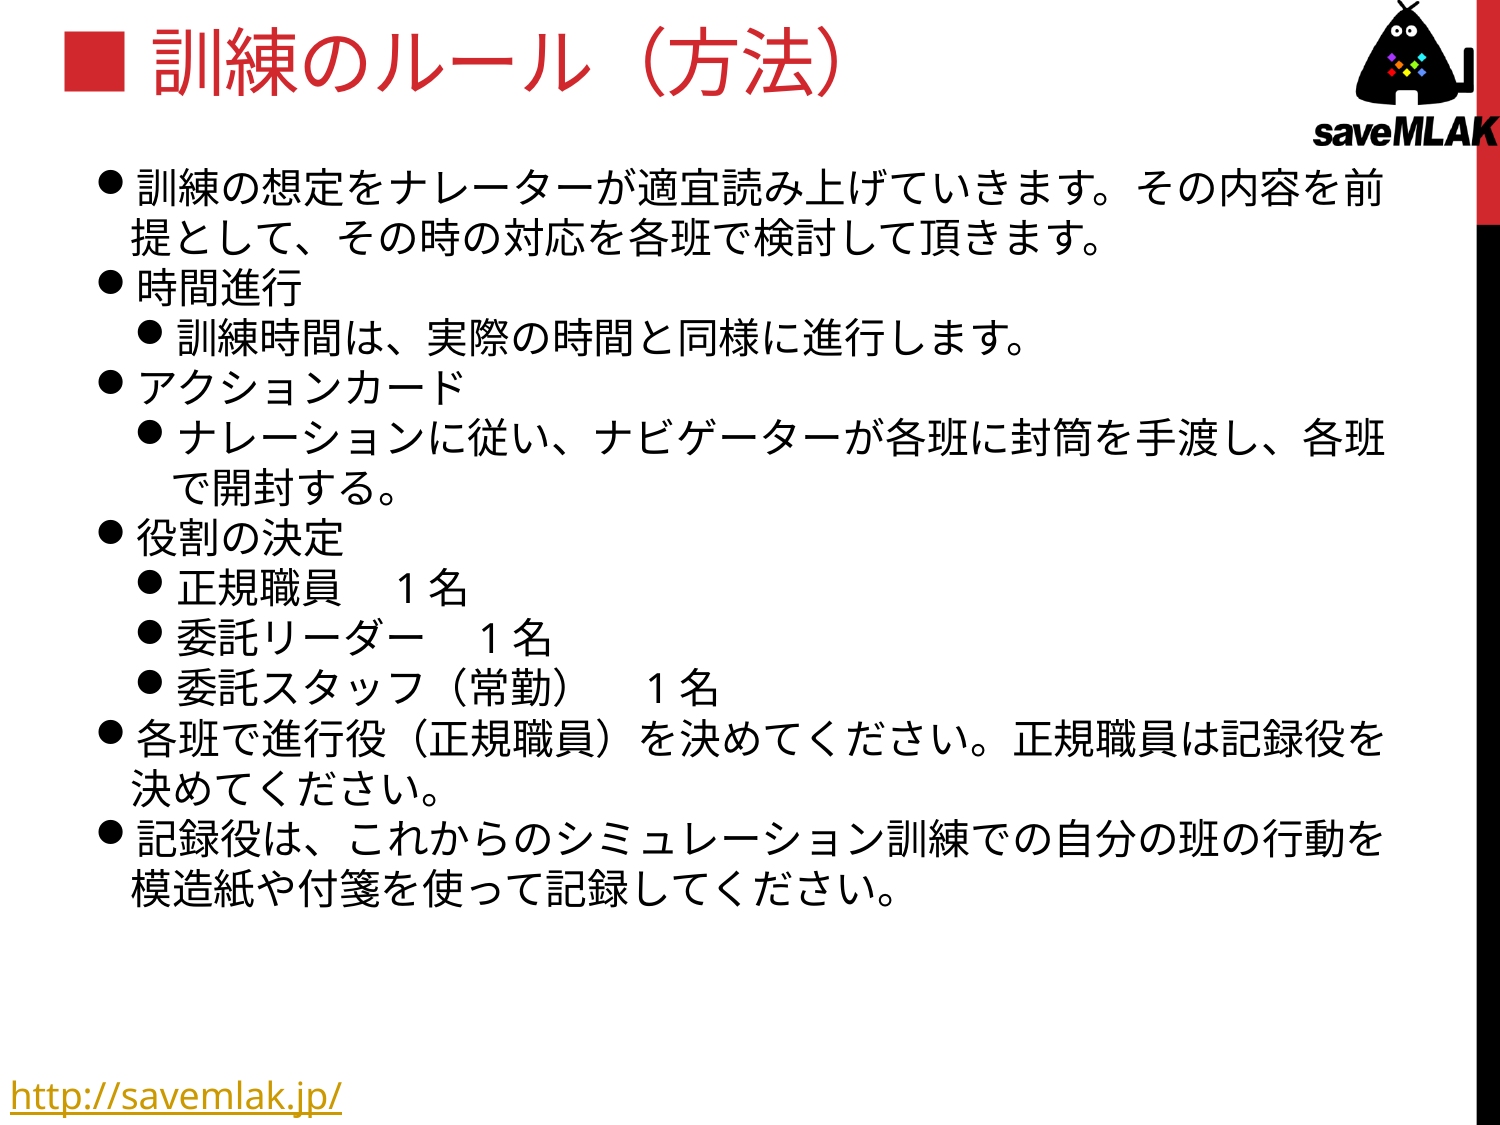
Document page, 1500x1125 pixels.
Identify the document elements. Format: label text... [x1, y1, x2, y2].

title ■訓練のルール（方法） [42, 40, 1281, 114]
picture [1313, 0, 1500, 146]
text_box 訓練の想定をナレーターが適宜読み上げていきます。その内容を前提として、その時の対応を各班で検討して頂きます。 時間進行 訓練時間は、実際の時間と同様に進行します。 アクションカード ナレーションに従い、ナビゲーターが各班に封筒を手渡し、各班で開封する。 役割の決定 正規職員 1名 委託リーダー 1名 委託スタッフ（常勤） 1名 各班で進行役（正規職員）を決めてください。正規職員は記録役を決めてください。 記録役は、これからのシミュレーション訓練での自分の班の行動を模造紙や付箋を使って記録してください。 [80, 154, 1416, 920]
text_box http://savemlak.jp/ [0, 1064, 358, 1125]
